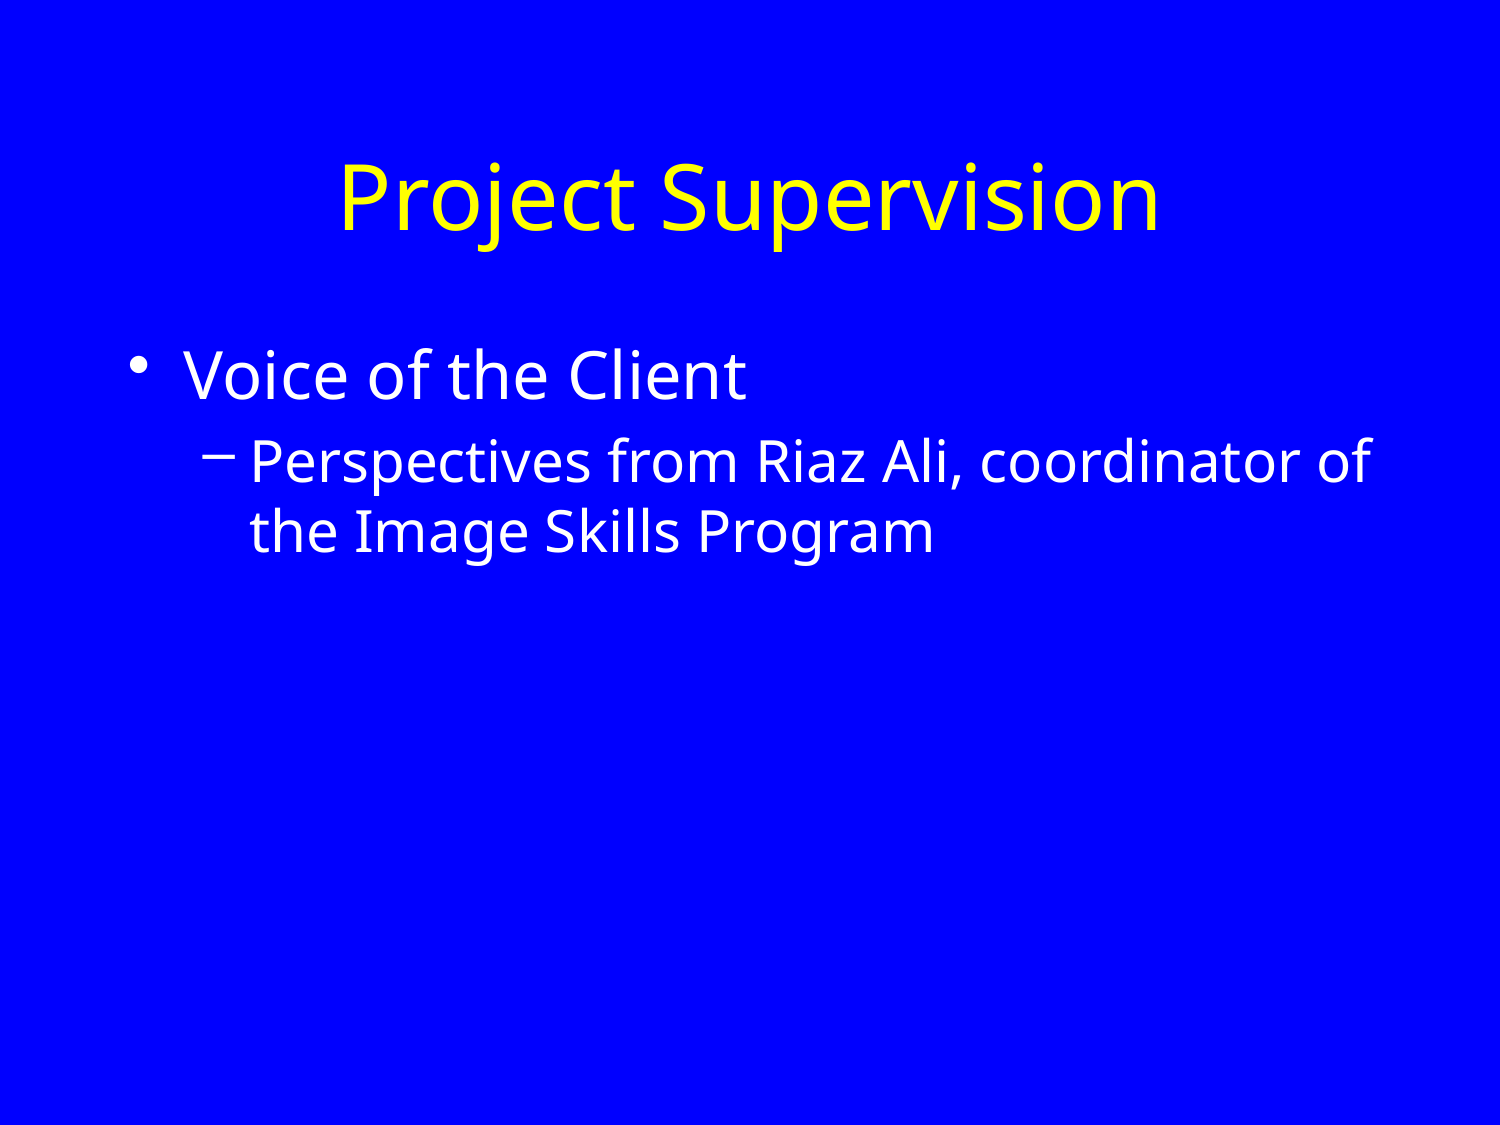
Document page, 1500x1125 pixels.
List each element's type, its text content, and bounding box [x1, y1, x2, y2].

title Project Supervision [112, 99, 1388, 288]
list Voice of the Client Perspectives from Riaz Ali, coordinator of the Image Skills Program [112, 324, 1388, 1001]
